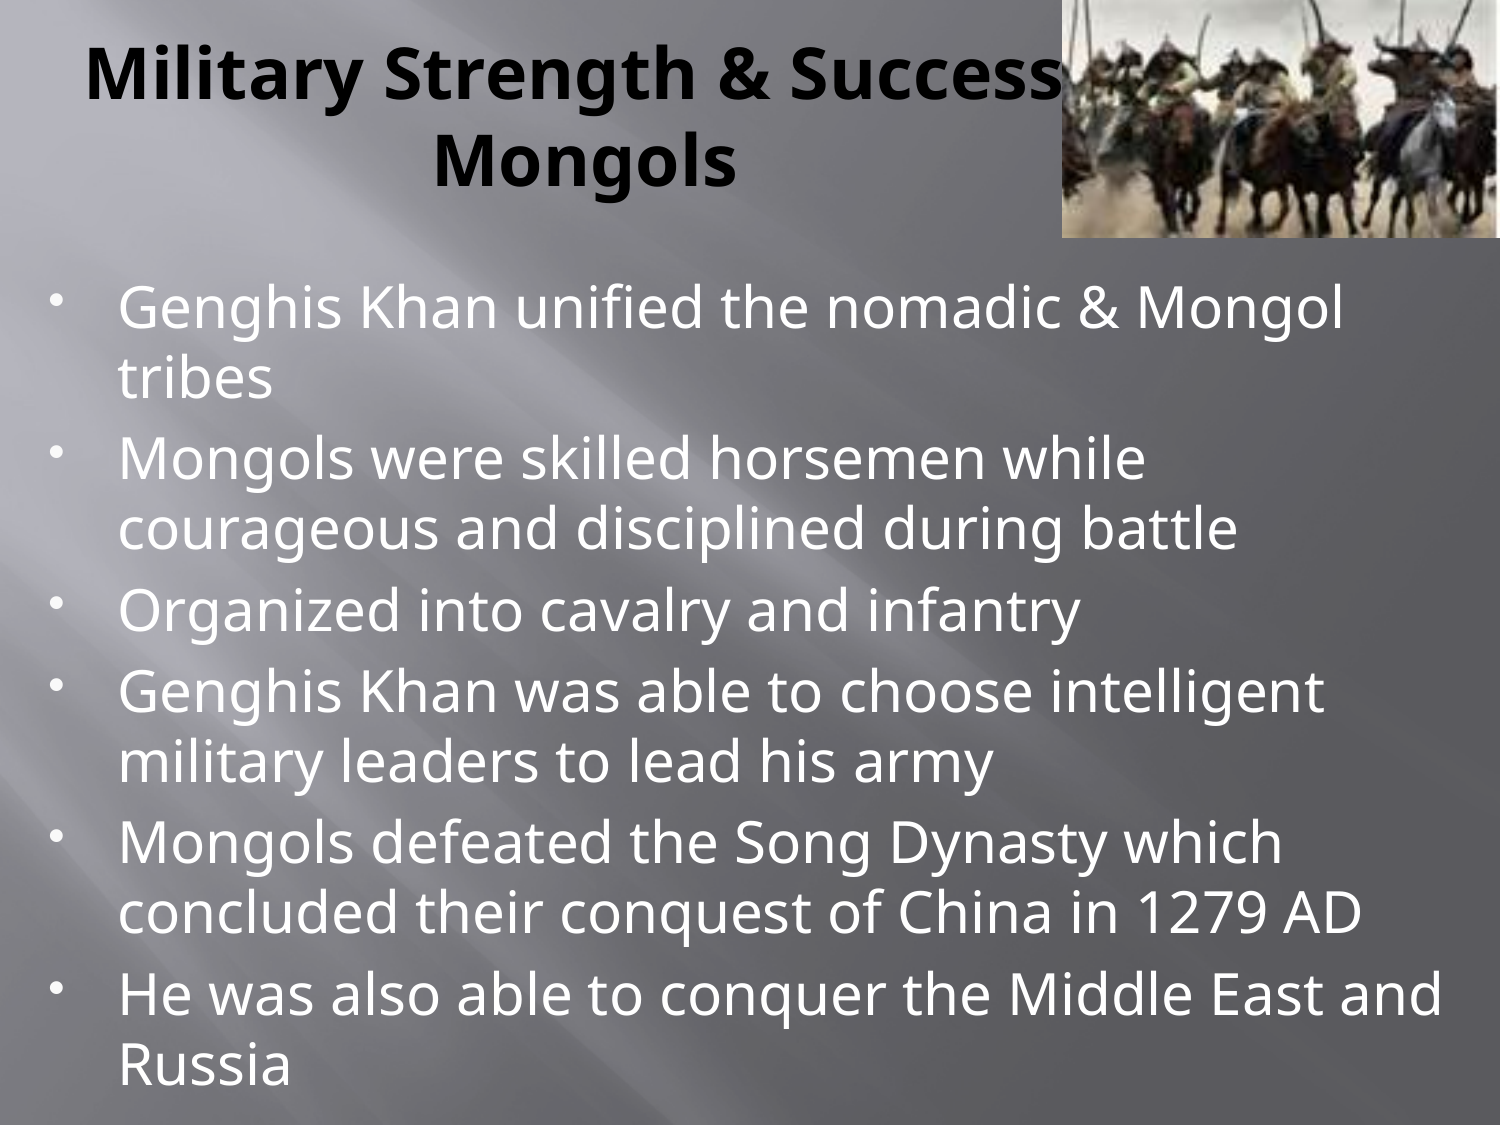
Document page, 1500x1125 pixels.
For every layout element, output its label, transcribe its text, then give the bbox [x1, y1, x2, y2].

picture [1062, 0, 1500, 238]
list Genghis Khan unified the nomadic & Mongol tribes Mongols were skilled horsemen while courageous and disciplined during battle Organized into cavalry and infantry Genghis Khan was able to choose intelligent military leaders to lead his army Mongols defeated the Song Dynasty which concluded their conquest of China in 1279 AD He was also able to conquer the Middle East and Russia [12, 262, 1476, 1113]
title Military Strength & Success: Mongols [44, 20, 1062, 208]
